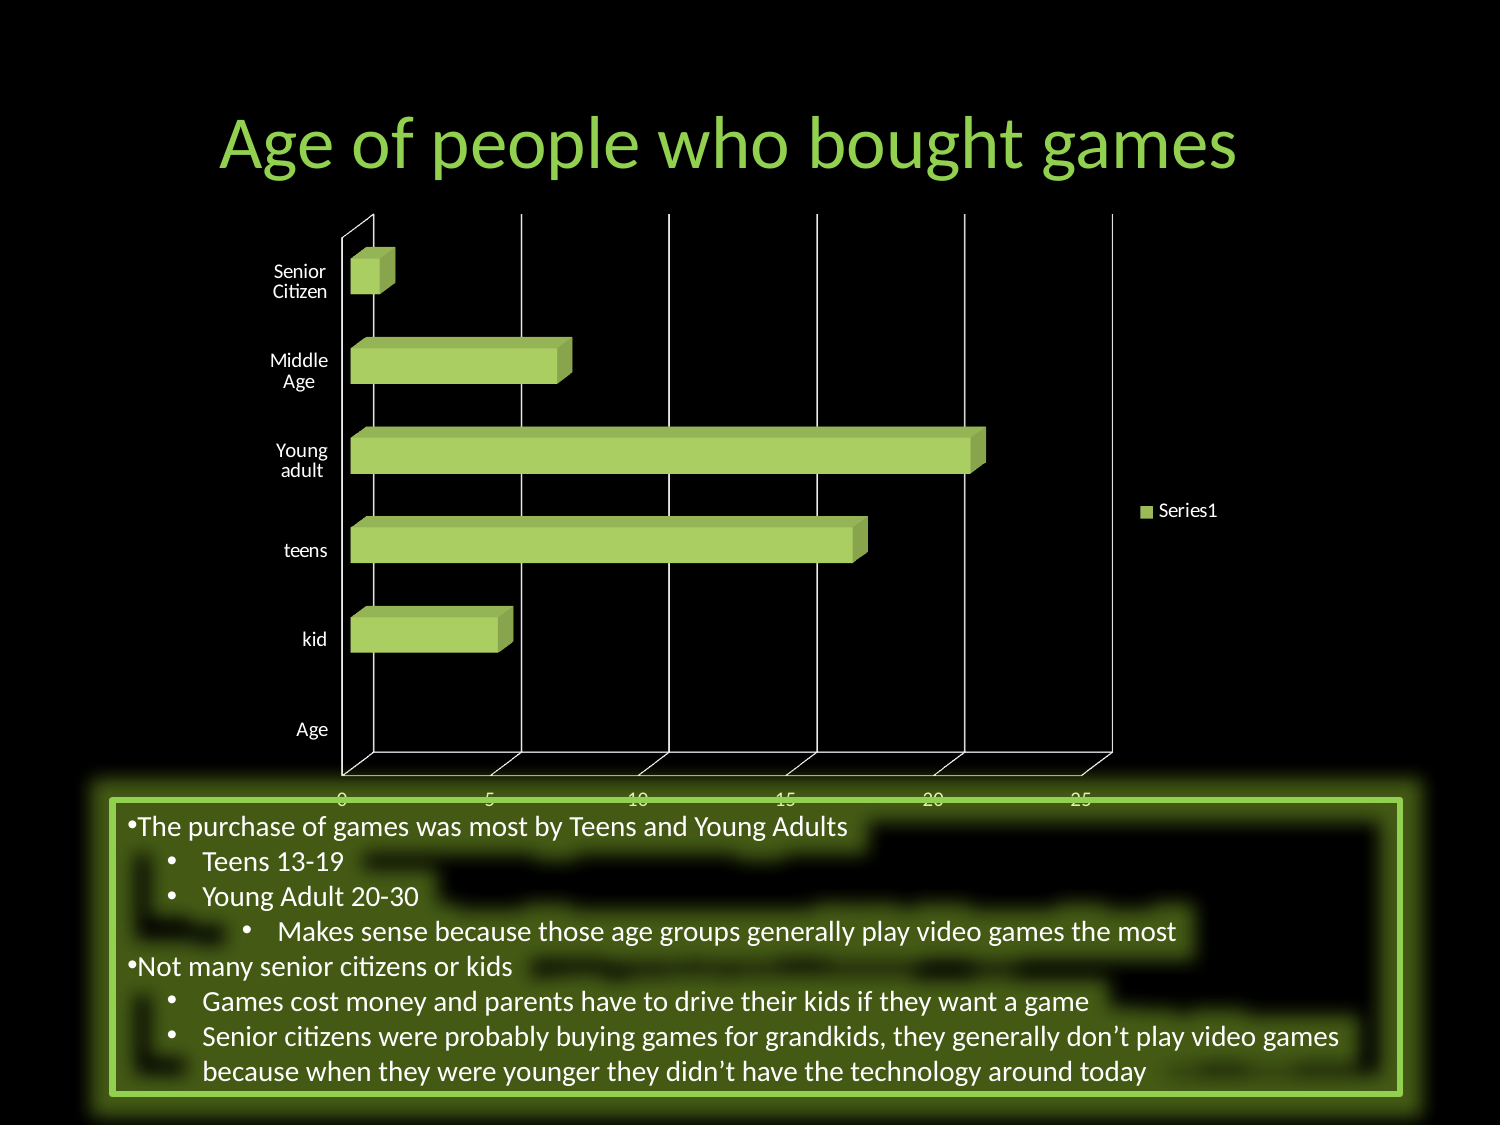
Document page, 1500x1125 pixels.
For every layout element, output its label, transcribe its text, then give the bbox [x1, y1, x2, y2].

text_box The purchase of games was most by Teens and Young Adults Teens 13-19 Young Adult 20-30 Makes sense because those age groups generally play video games the most Not many senior citizens or kids Games cost money and parents have to drive their kids if they want a game Senior citizens were probably buying games for grandkids, they generally don’t play video games because when they were younger they didn’t have the technology around today [112, 799, 1400, 1095]
title Age of people who bought games [150, 45, 1325, 233]
chart [249, 199, 1238, 826]
